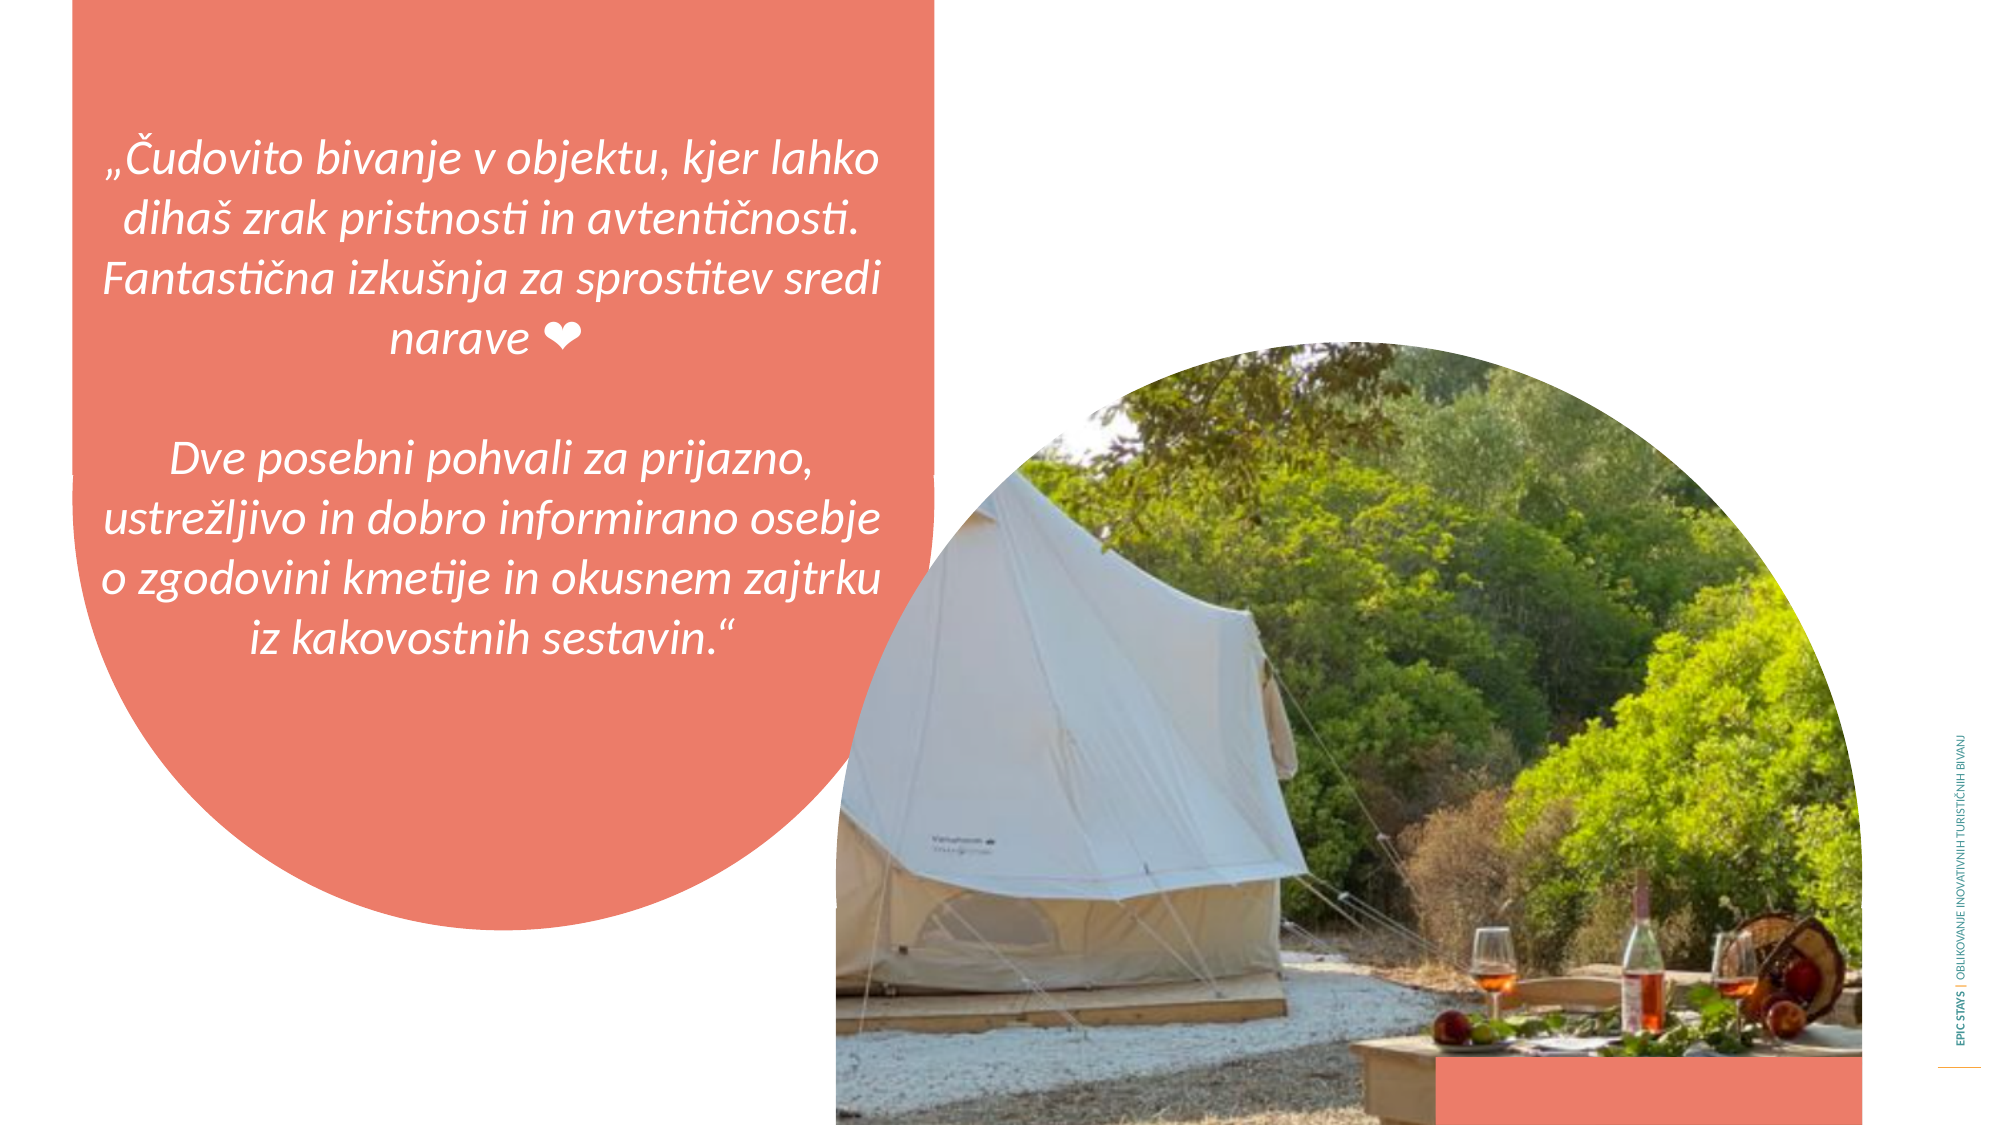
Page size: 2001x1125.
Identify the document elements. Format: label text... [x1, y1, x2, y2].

list „Čudovito bivanje v objektu, kjer lahko dihaš zrak pristnosti in avtentičnosti. Fantastična izkušnja za sprostitev sredi narave ❤️ Dve posebni pohvali za prijazno, ustrežljivo in dobro informirano osebje o zgodovini kmetije in okusnem zajtrku iz kakovostnih sestavin.“ [77, 141, 908, 767]
picture [835, 342, 1863, 1125]
